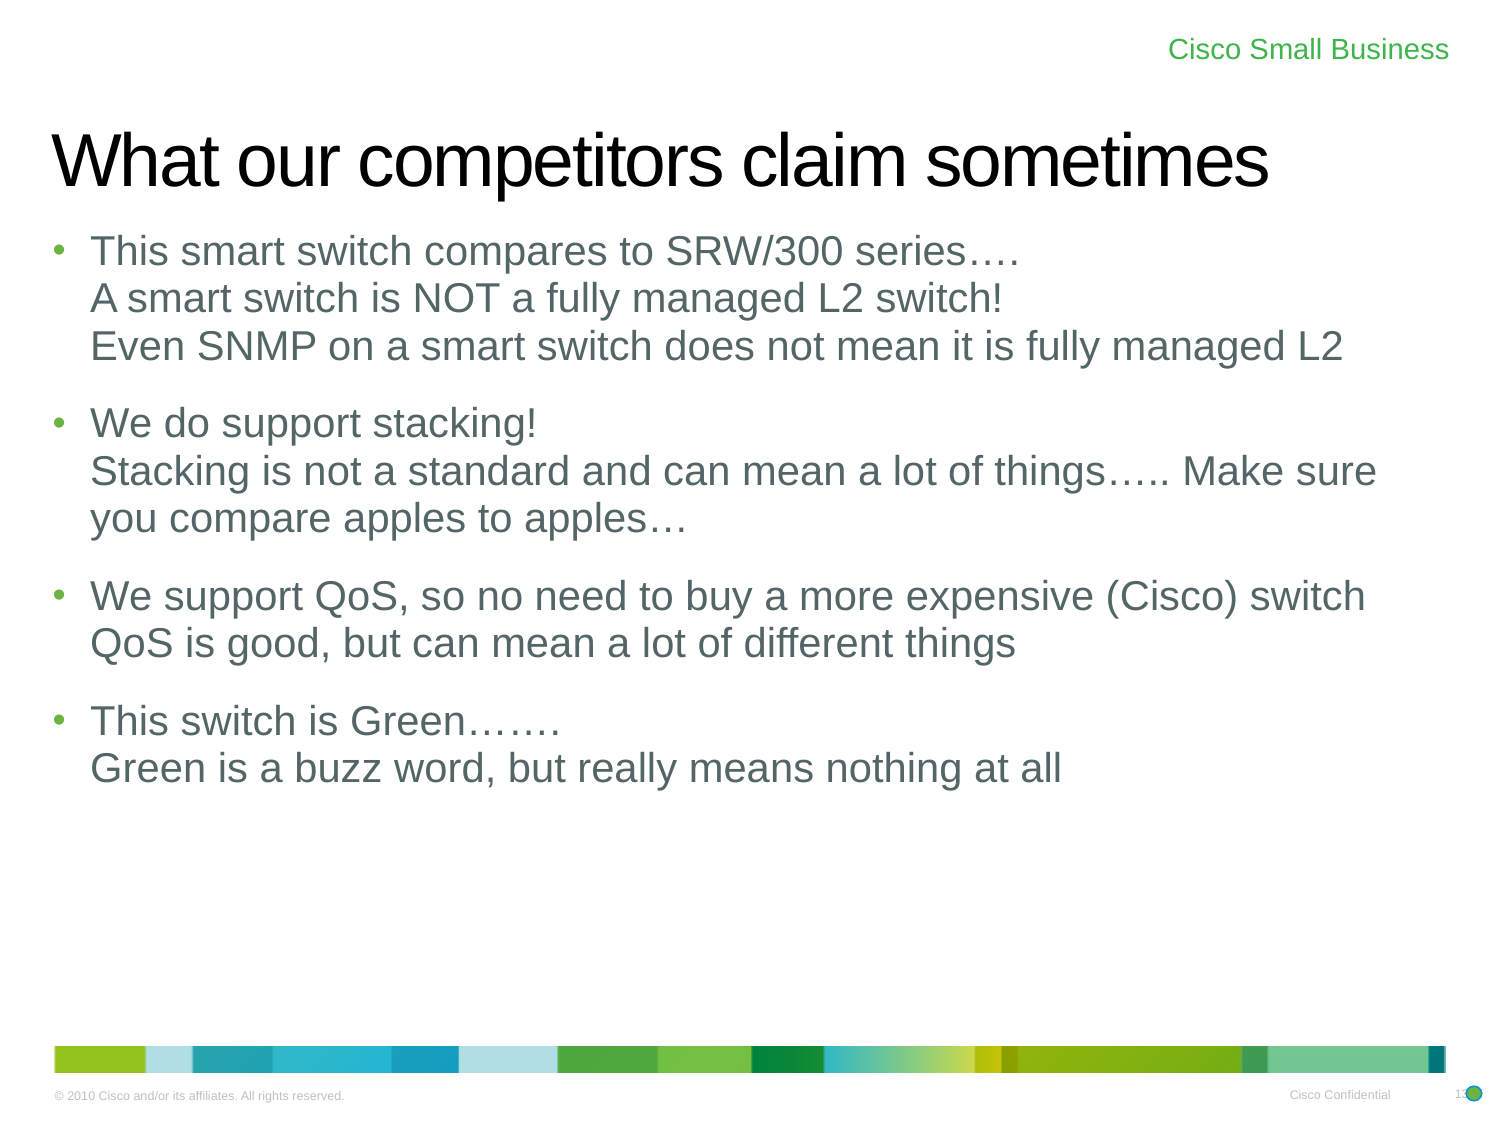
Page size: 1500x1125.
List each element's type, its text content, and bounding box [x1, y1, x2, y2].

title What our competitors claim sometimes [37, 70, 1447, 209]
text_box [1466, 1086, 1482, 1101]
list This smart switch compares to SRW/300 series…. A smart switch is NOT a fully managed L2 switch! Even SNMP on a smart switch does not mean it is fully managed L2 We do support stacking! Stacking is not a standard and can mean a lot of things….. Make sure you compare apples to apples… We support QoS, so no need to buy a more expensive (Cisco) switch QoS is good, but can mean a lot of different things This switch is Green……. Green is a buzz word, but really means nothing at all [37, 219, 1441, 972]
picture [54, 1046, 1446, 1073]
